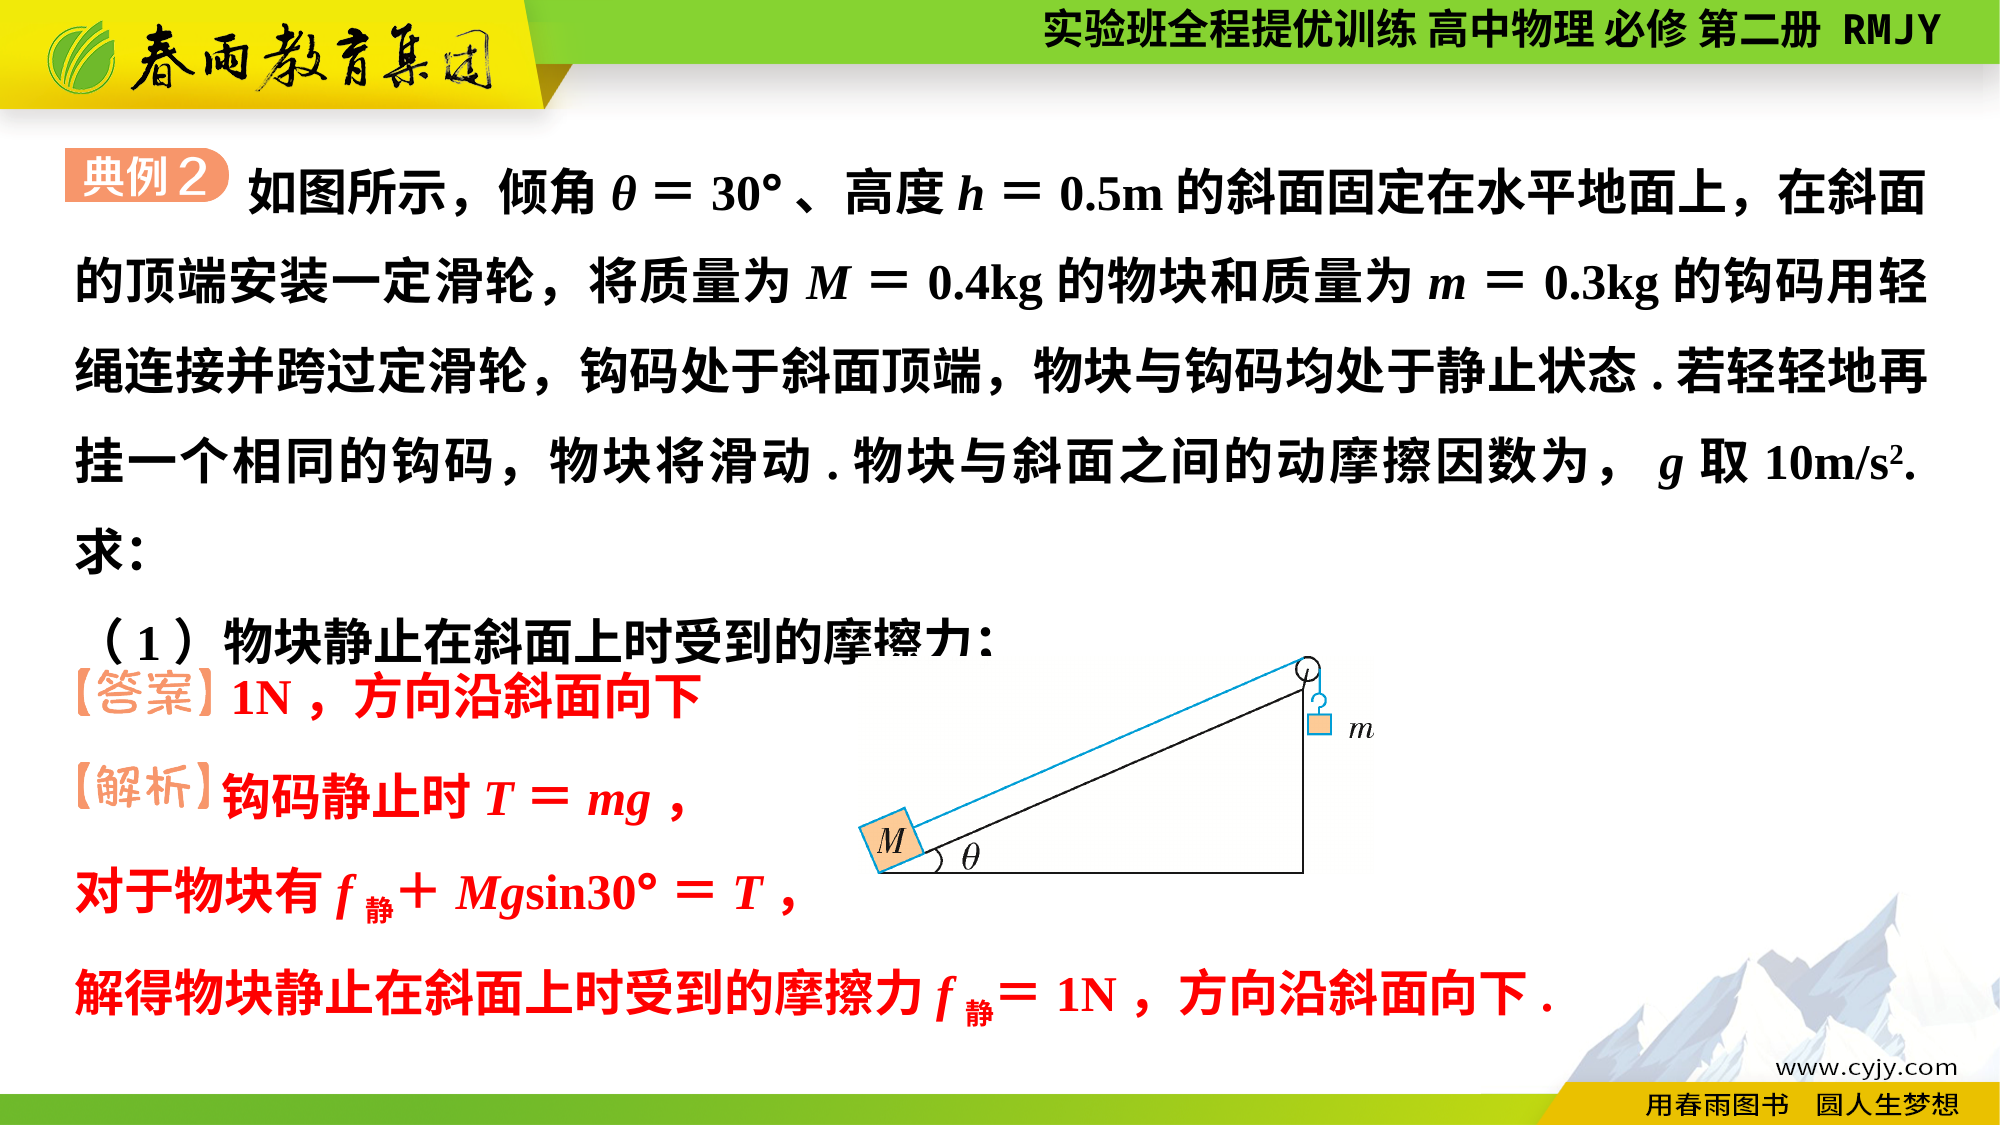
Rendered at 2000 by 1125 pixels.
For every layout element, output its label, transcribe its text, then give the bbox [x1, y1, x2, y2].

picture [0, 0, 2000, 1125]
text_box 1N，方向沿斜面向下 [215, 656, 719, 727]
text_box 钩码静止时T＝mg， 对于物块有f静＋Mgsin30°＝T， 解得物块静止在斜面上时受到的摩擦力f静＝1N，方向沿斜面向下. [59, 727, 1944, 1038]
